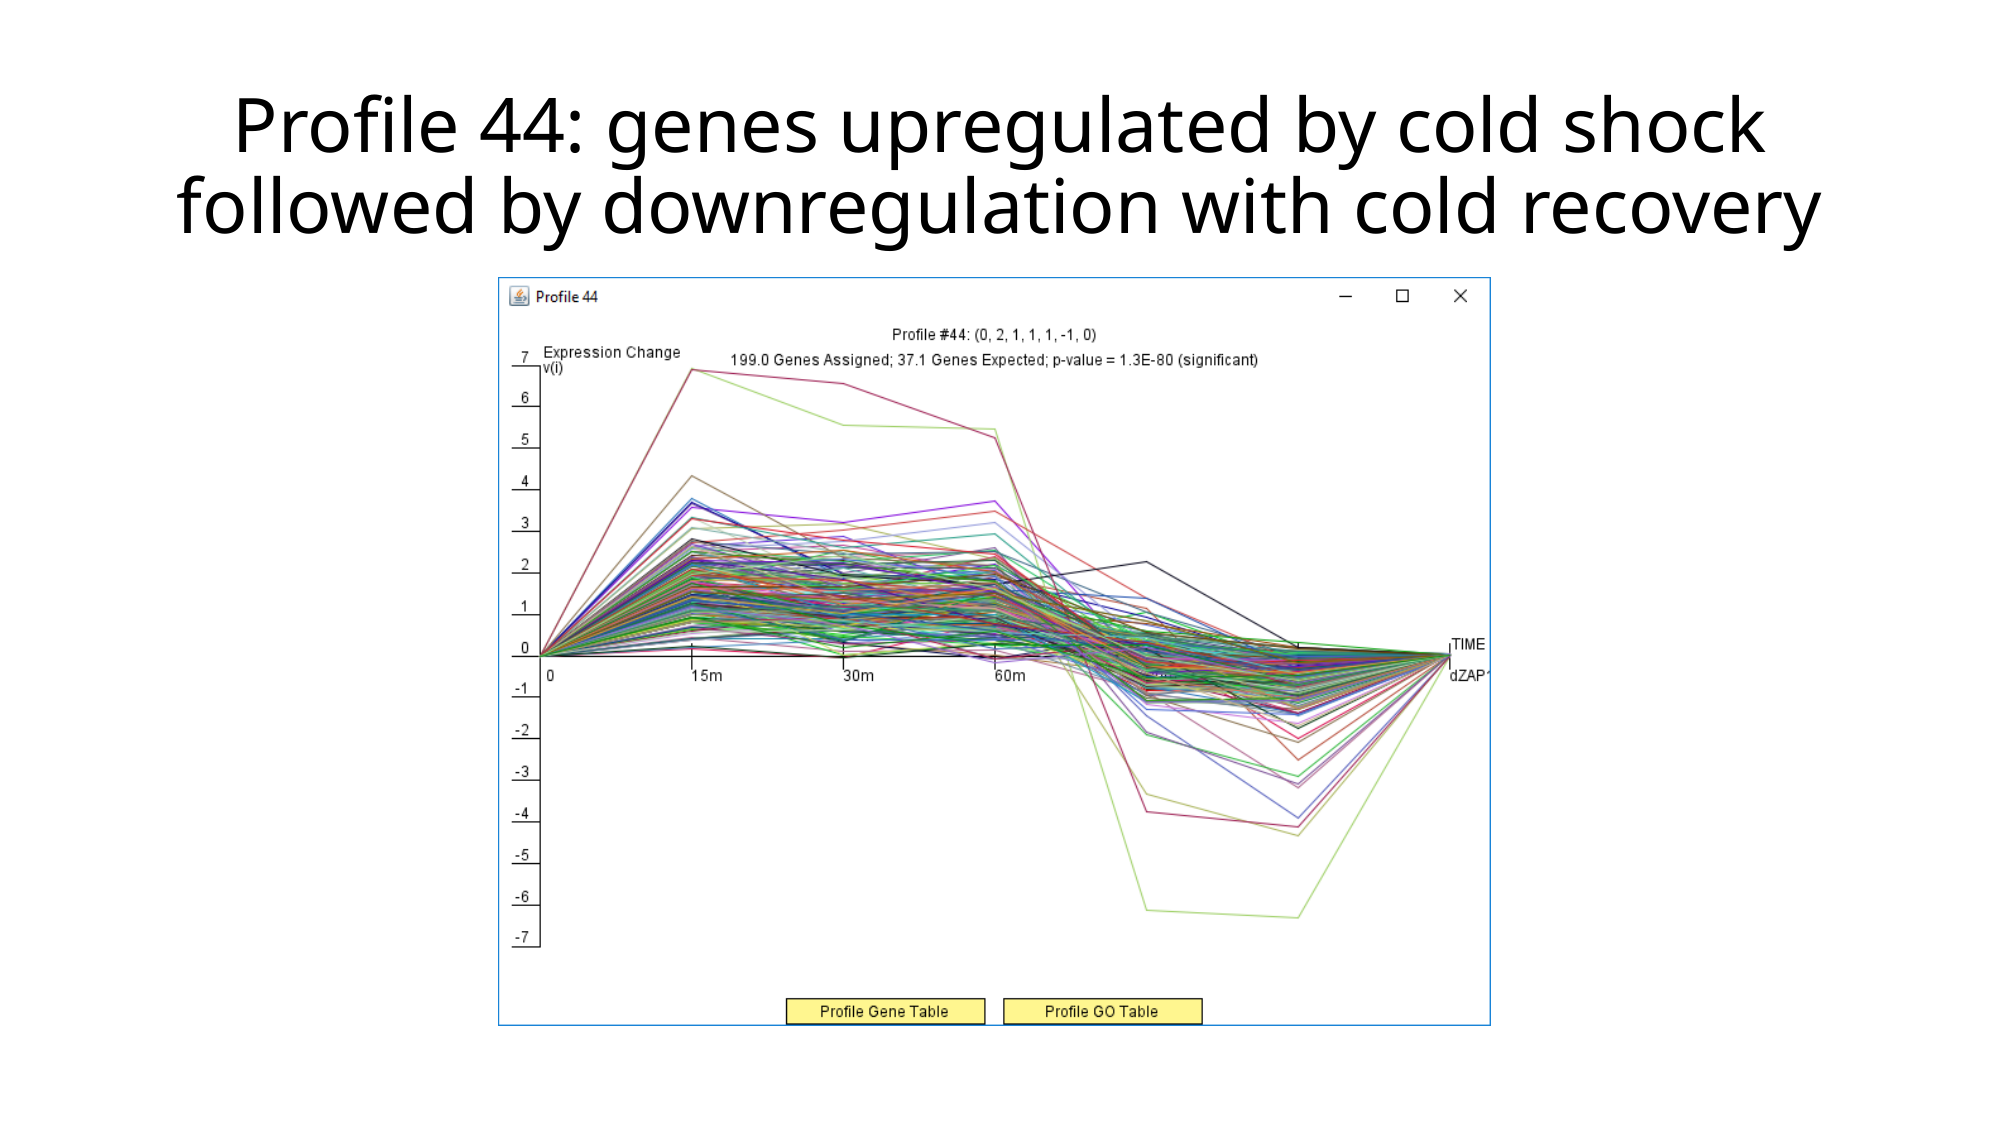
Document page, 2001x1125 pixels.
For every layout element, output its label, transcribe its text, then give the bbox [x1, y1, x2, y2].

title Profile 44: genes upregulated by cold shock followed by downregulation with cold recovery [137, 59, 1863, 278]
picture [498, 277, 1491, 1026]
